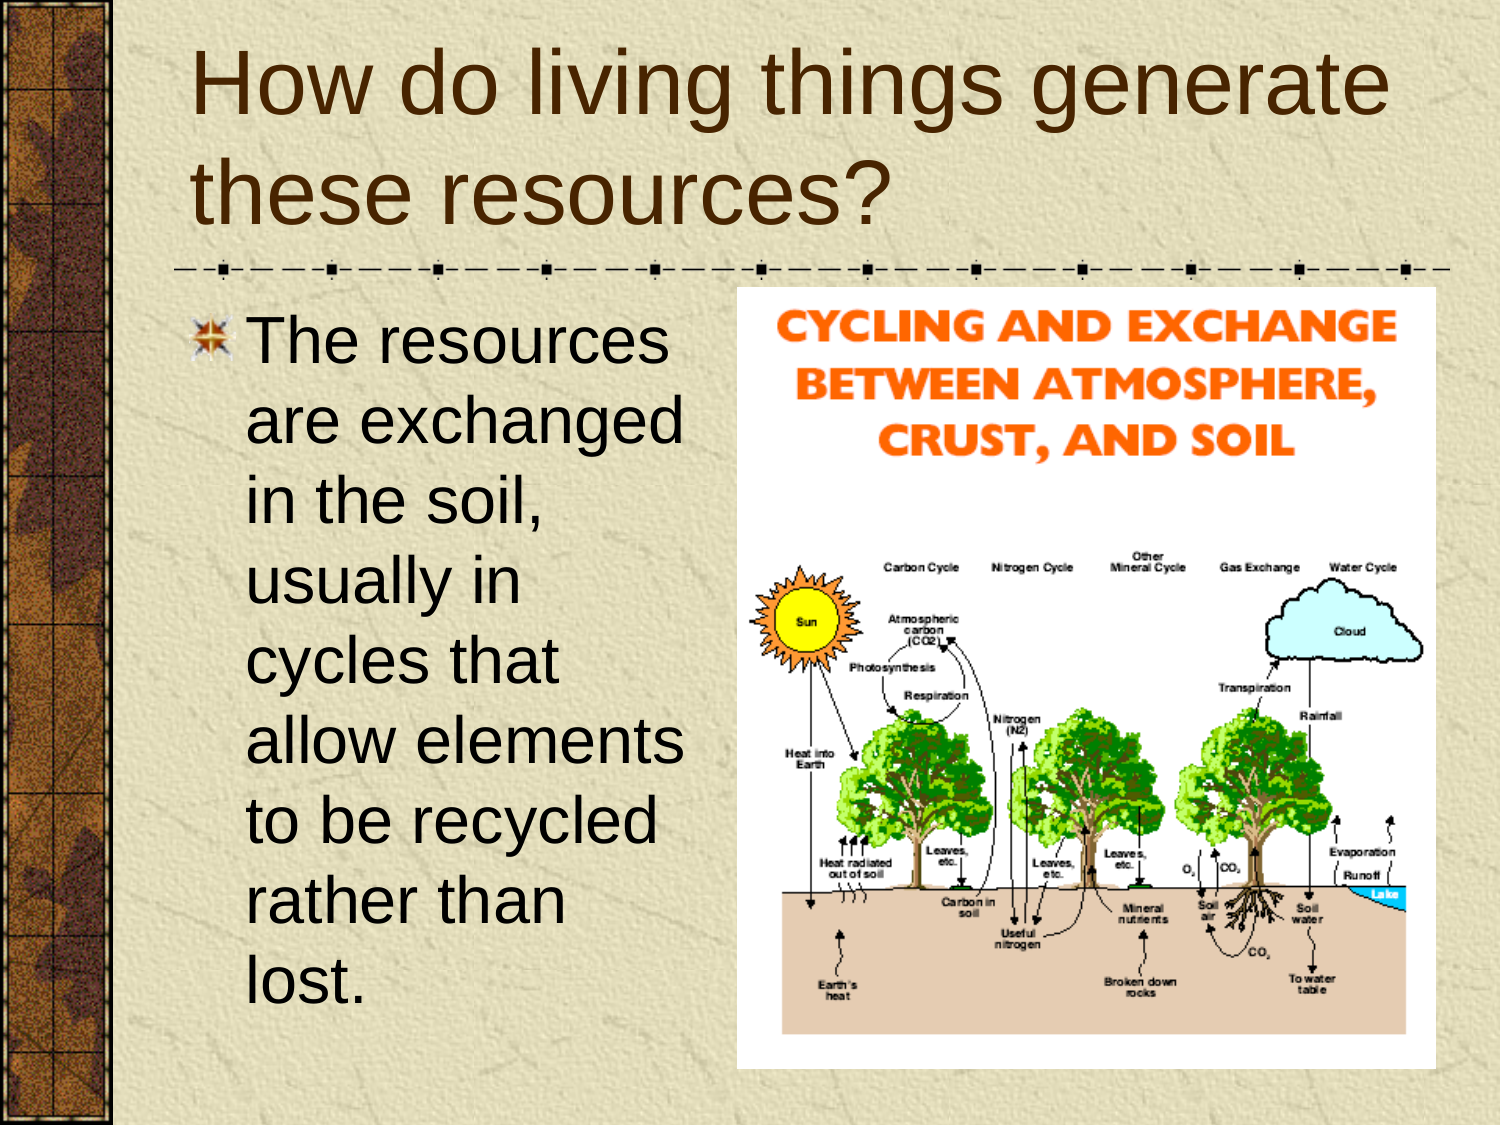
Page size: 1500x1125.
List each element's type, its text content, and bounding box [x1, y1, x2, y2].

title How do living things generate these resources? [174, 62, 1451, 251]
picture [0, 0, 1500, 1125]
list The resources are exchanged in the soil, usually in cycles that allow elements to be recycled rather than lost. [173, 289, 713, 1063]
